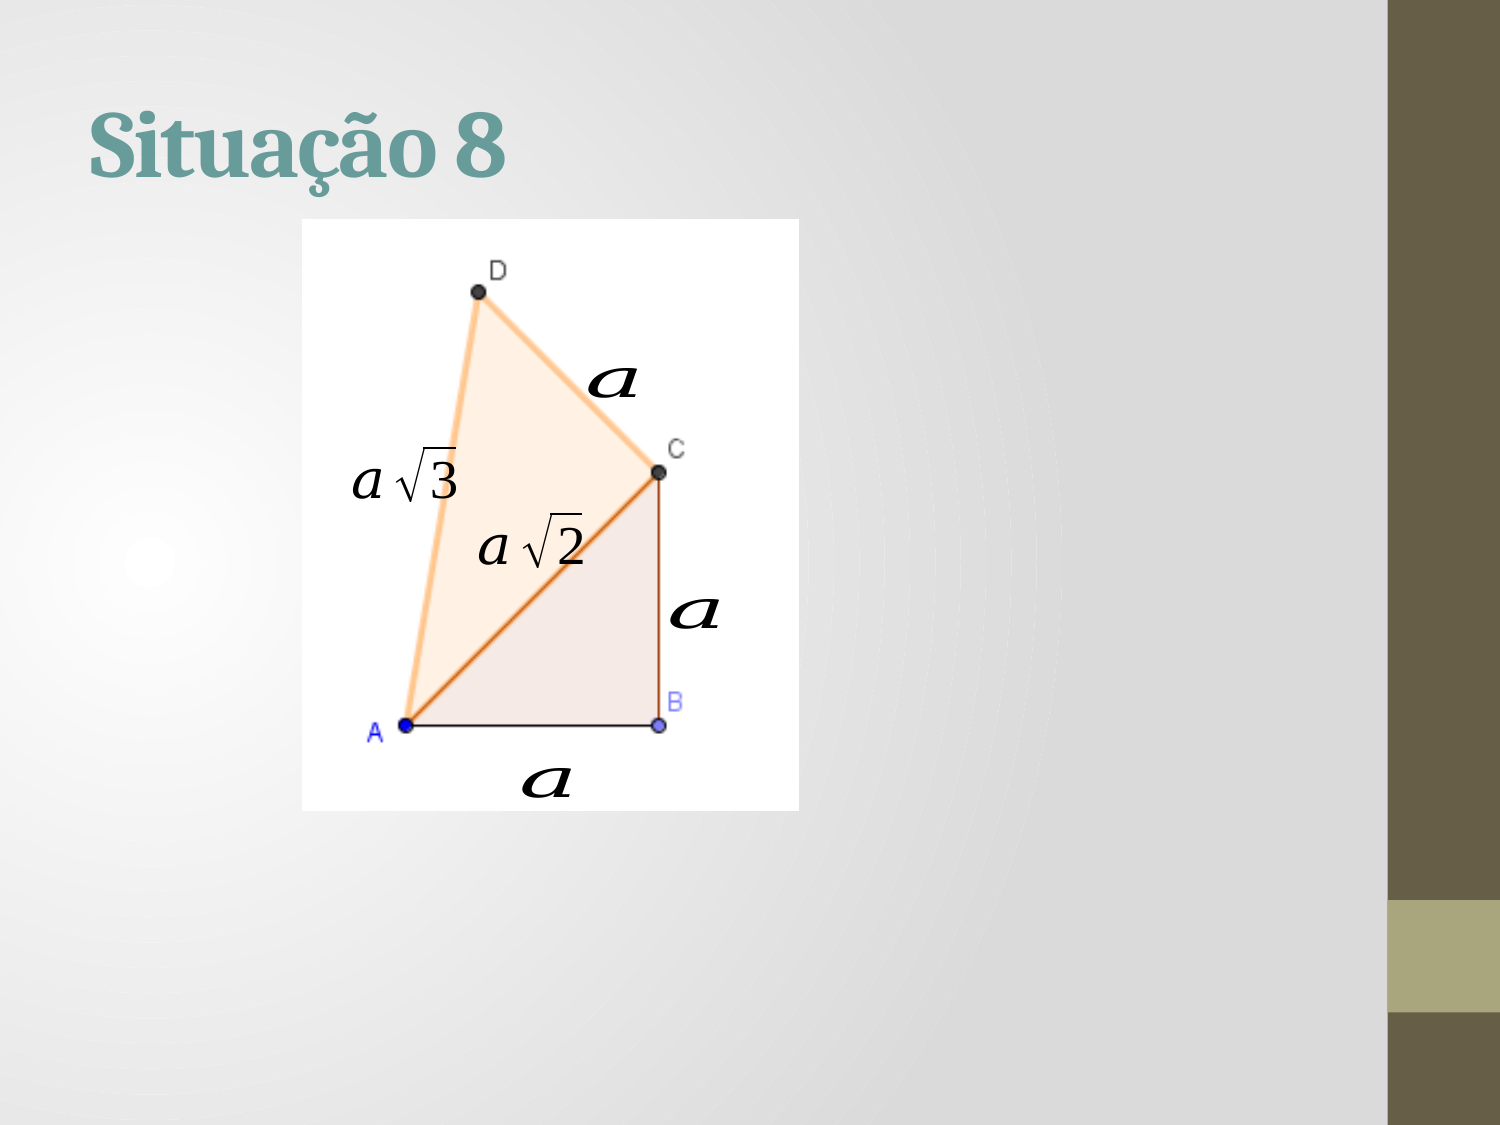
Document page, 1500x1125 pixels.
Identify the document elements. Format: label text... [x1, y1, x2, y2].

title Situação 8 [75, 45, 1325, 233]
picture [301, 219, 799, 811]
